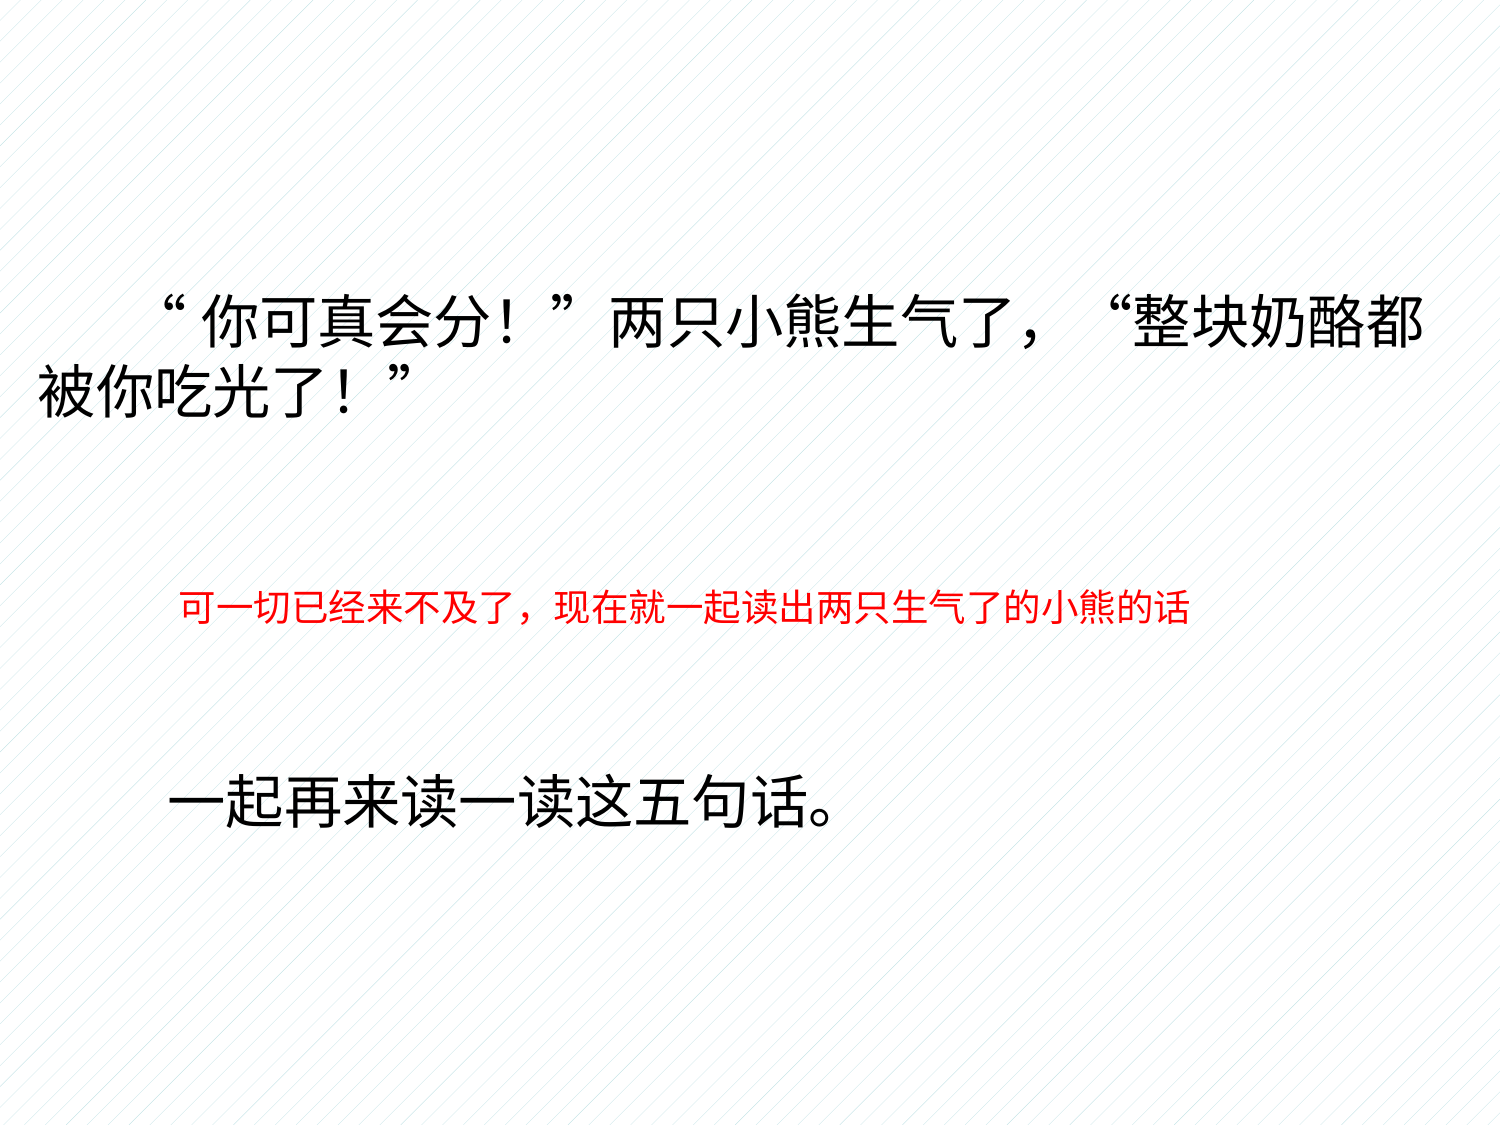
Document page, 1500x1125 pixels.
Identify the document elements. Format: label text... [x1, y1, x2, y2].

text_box 可一切已经来不及了，现在就一起读出两只生气了的小熊的话 [58, 556, 1500, 641]
text_box 一起再来读一读这五句话。 [60, 758, 1500, 844]
text_box “你可真会分！”两只小熊生气了，“整块奶酪都被你吃光了！” [23, 278, 1477, 433]
